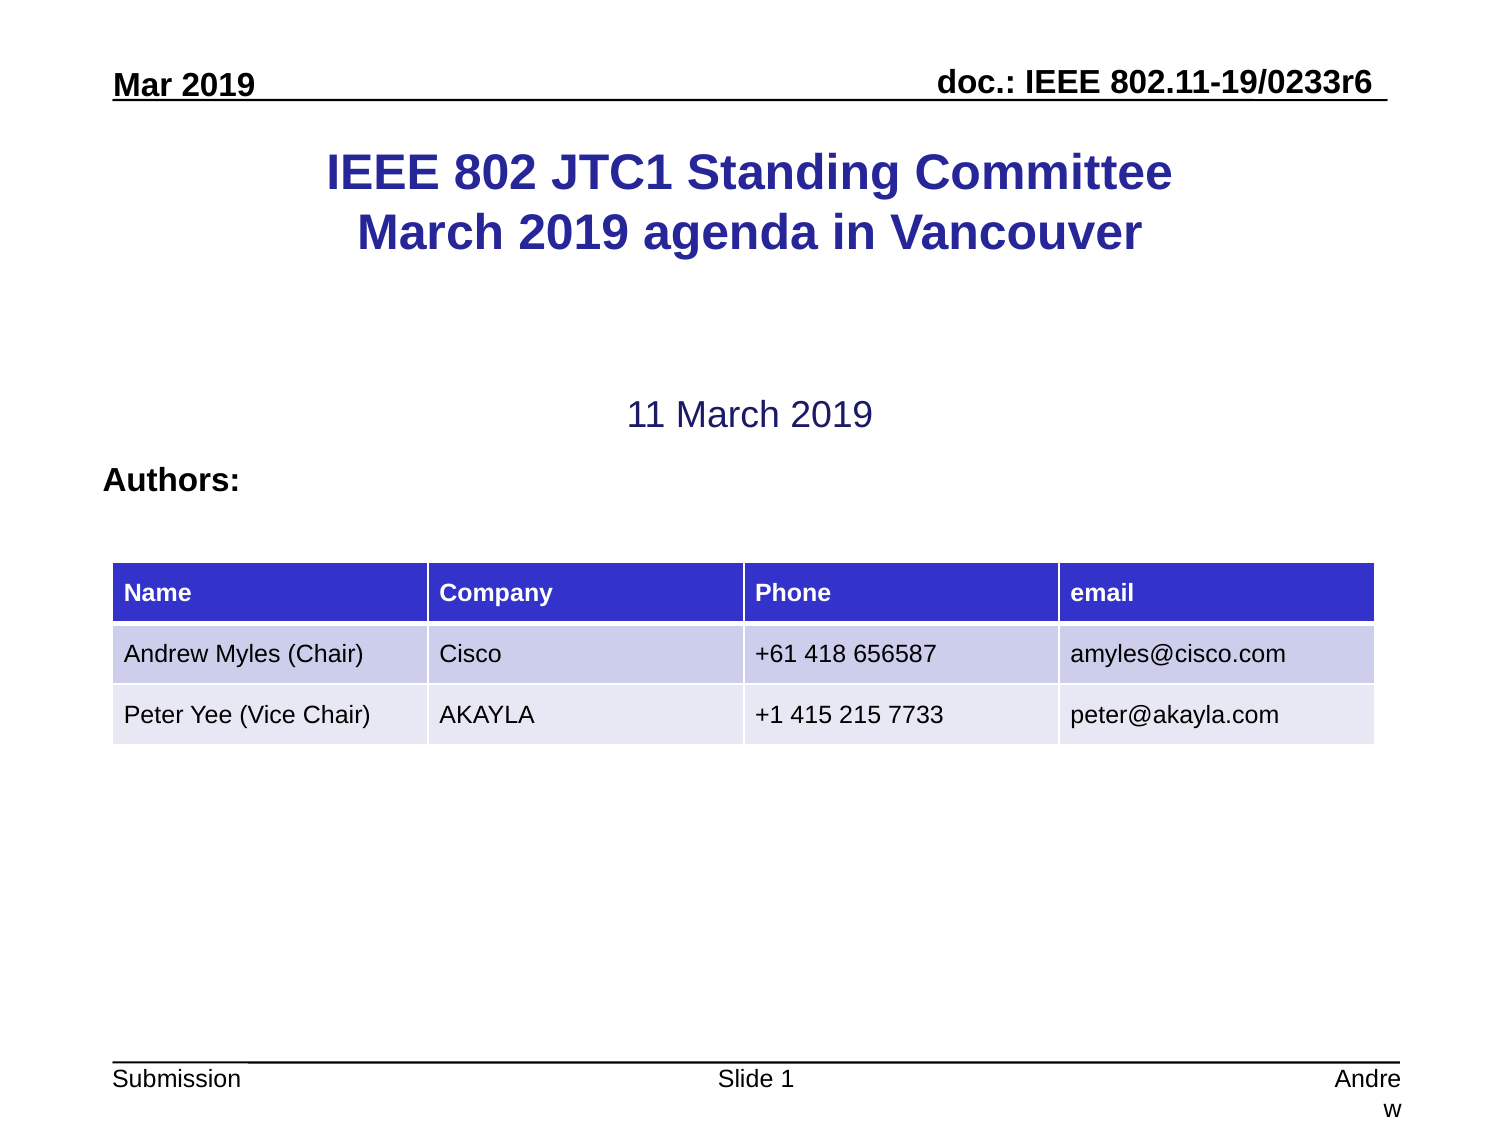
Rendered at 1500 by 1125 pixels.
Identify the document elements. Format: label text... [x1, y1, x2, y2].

table_cell AKAYLA [429, 685, 743, 744]
table_header Name [113, 563, 427, 621]
table_header Phone [745, 563, 1058, 621]
footer Andrew Myles, Cisco [1320, 1061, 1402, 1093]
table_cell peter@akayla.com [1060, 685, 1374, 744]
table_cell Cisco [429, 626, 743, 683]
table_cell +61 418 656587 [745, 626, 1058, 683]
text_box Authors: [87, 450, 325, 513]
table_cell Peter Yee (Vice Chair) [113, 685, 427, 744]
table_header email [1060, 563, 1374, 621]
table_cell amyles@cisco.com [1060, 626, 1374, 683]
title IEEE 802 JTC1 Standing Committee March 2019 agenda in Vancouver [112, 112, 1388, 288]
table_header Company [429, 563, 743, 621]
slide_number Slide 1 [709, 1061, 803, 1093]
table_cell Andrew Myles (Chair) [113, 626, 427, 683]
table_cell +1 415 215 7733 [745, 685, 1058, 744]
list 11 March 2019 [112, 382, 1388, 445]
